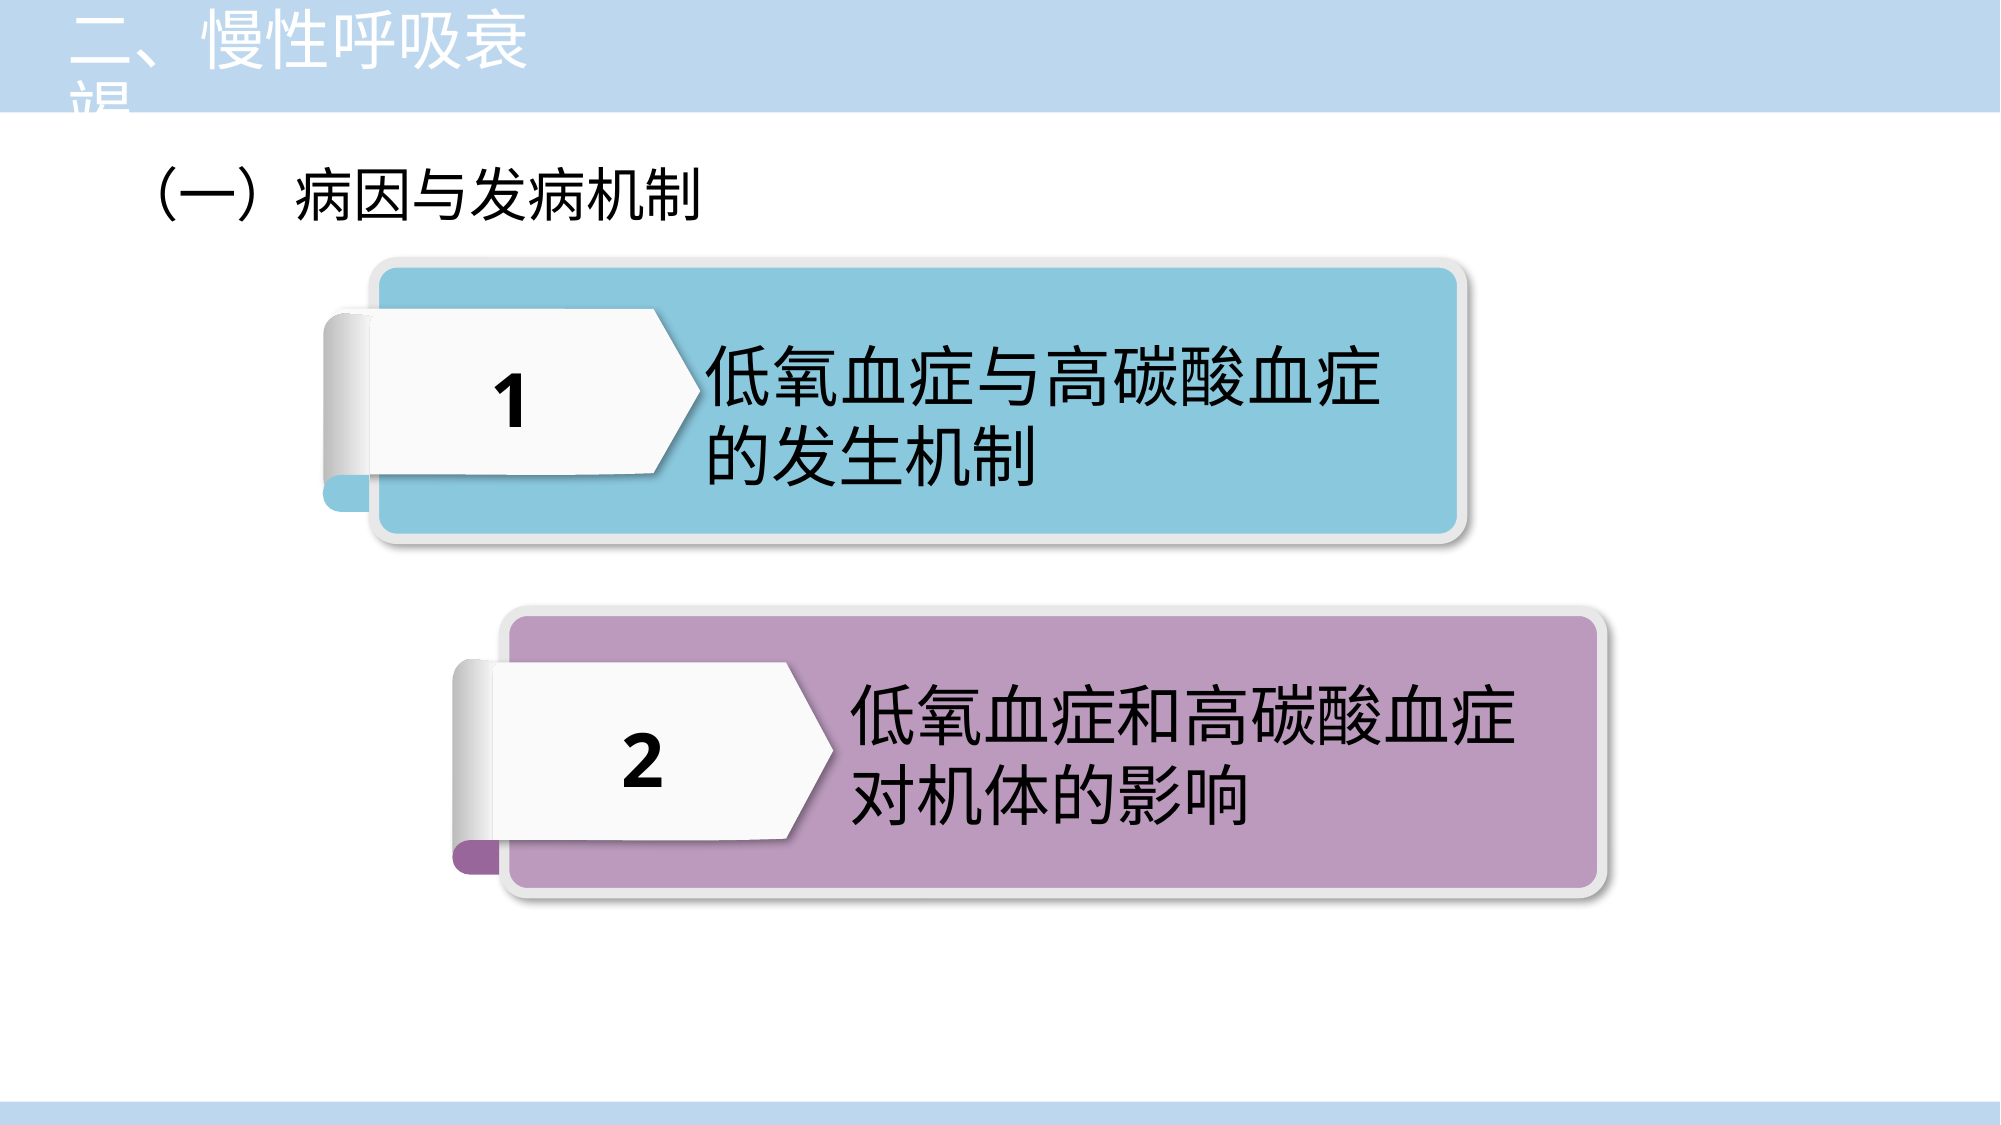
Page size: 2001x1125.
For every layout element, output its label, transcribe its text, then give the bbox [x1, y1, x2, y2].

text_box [452, 610, 1603, 894]
title 二、慢性呼吸衰竭 [52, 0, 604, 158]
text_box （一）病因与发病机制 [105, 150, 794, 236]
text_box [322, 262, 1463, 539]
